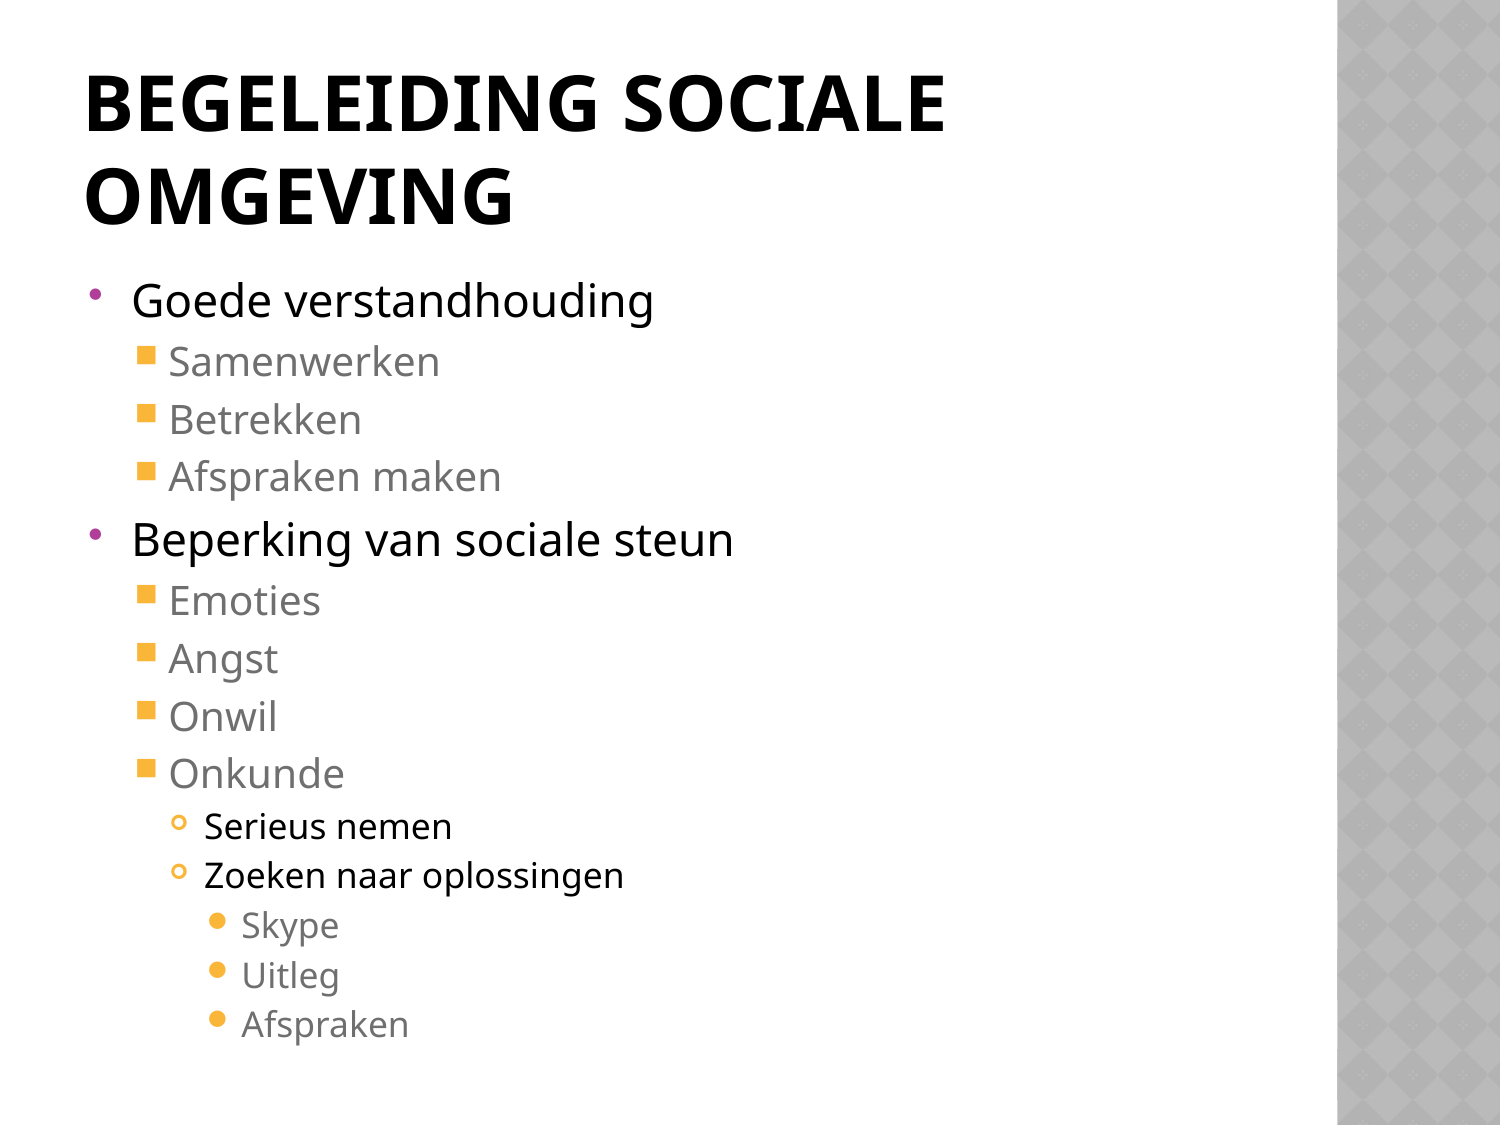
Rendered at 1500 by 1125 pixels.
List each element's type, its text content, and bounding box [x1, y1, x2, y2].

title Begeleiding sociale omgeving [75, 52, 1263, 240]
list Goede verstandhouding Samenwerken Betrekken Afspraken maken Beperking van sociale steun Emoties Angst Onwil Onkunde Serieus nemen Zoeken naar oplossingen Skype Uitleg Afspraken [75, 264, 1263, 1059]
